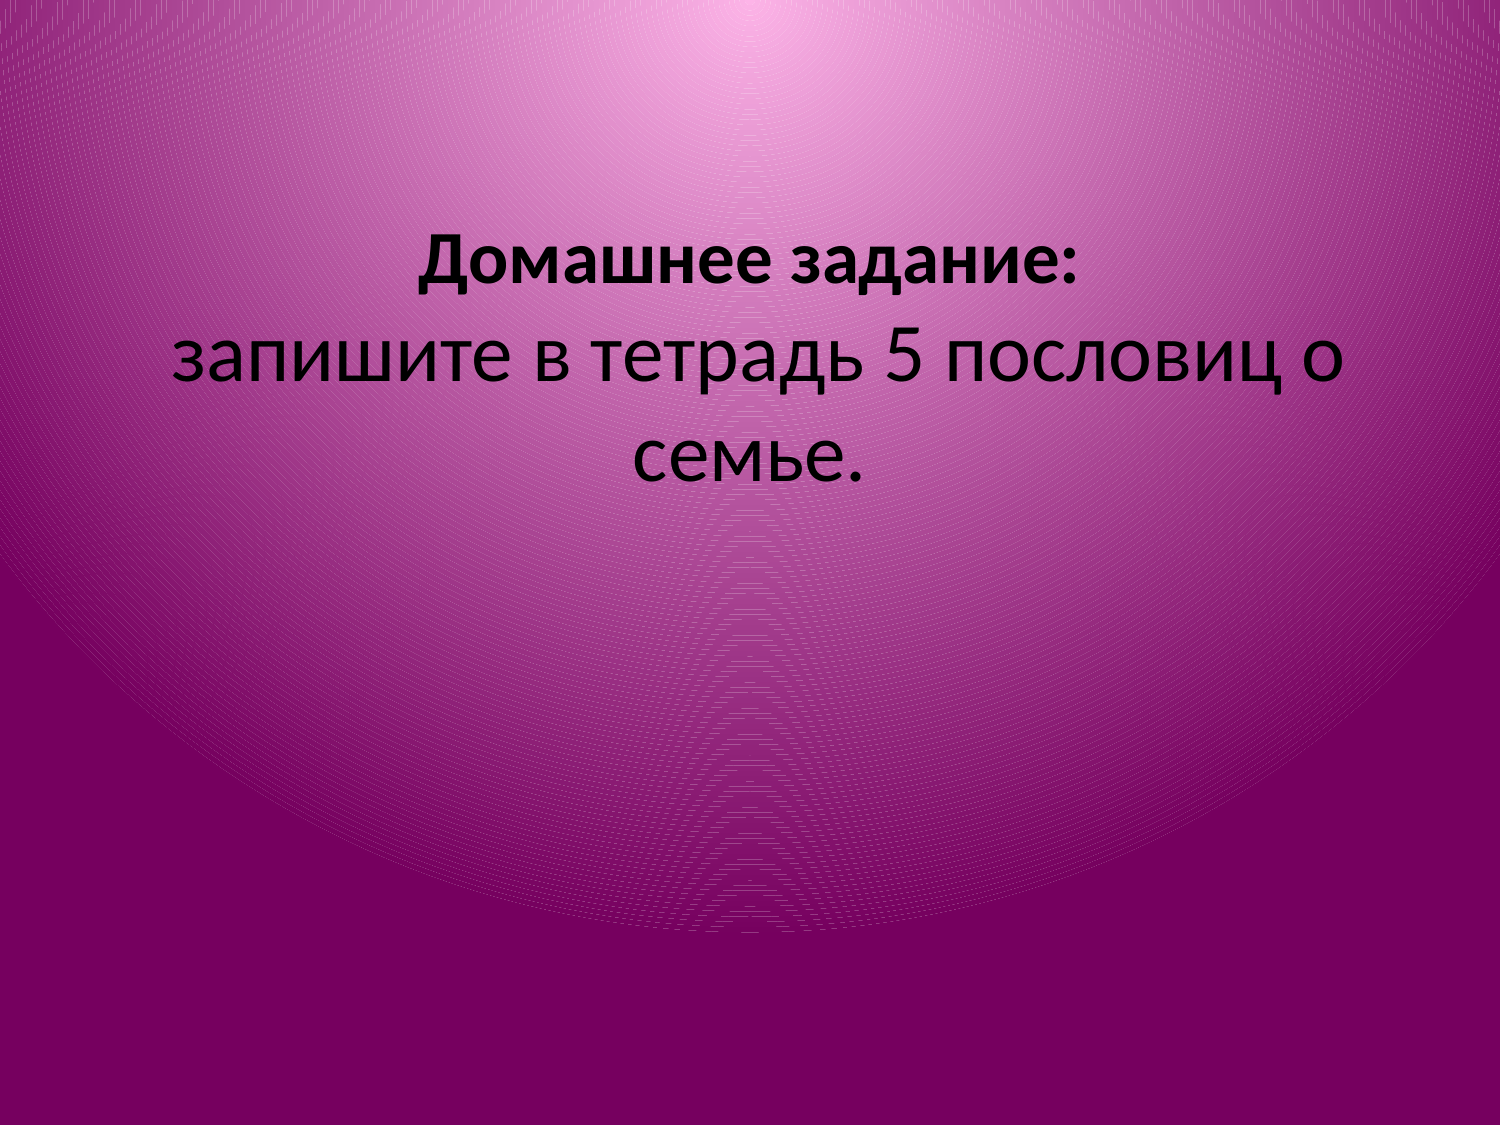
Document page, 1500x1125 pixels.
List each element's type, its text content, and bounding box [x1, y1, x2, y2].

title Домашнее задание: запишите в тетрадь 5 пословиц о семье. [75, 45, 1425, 762]
